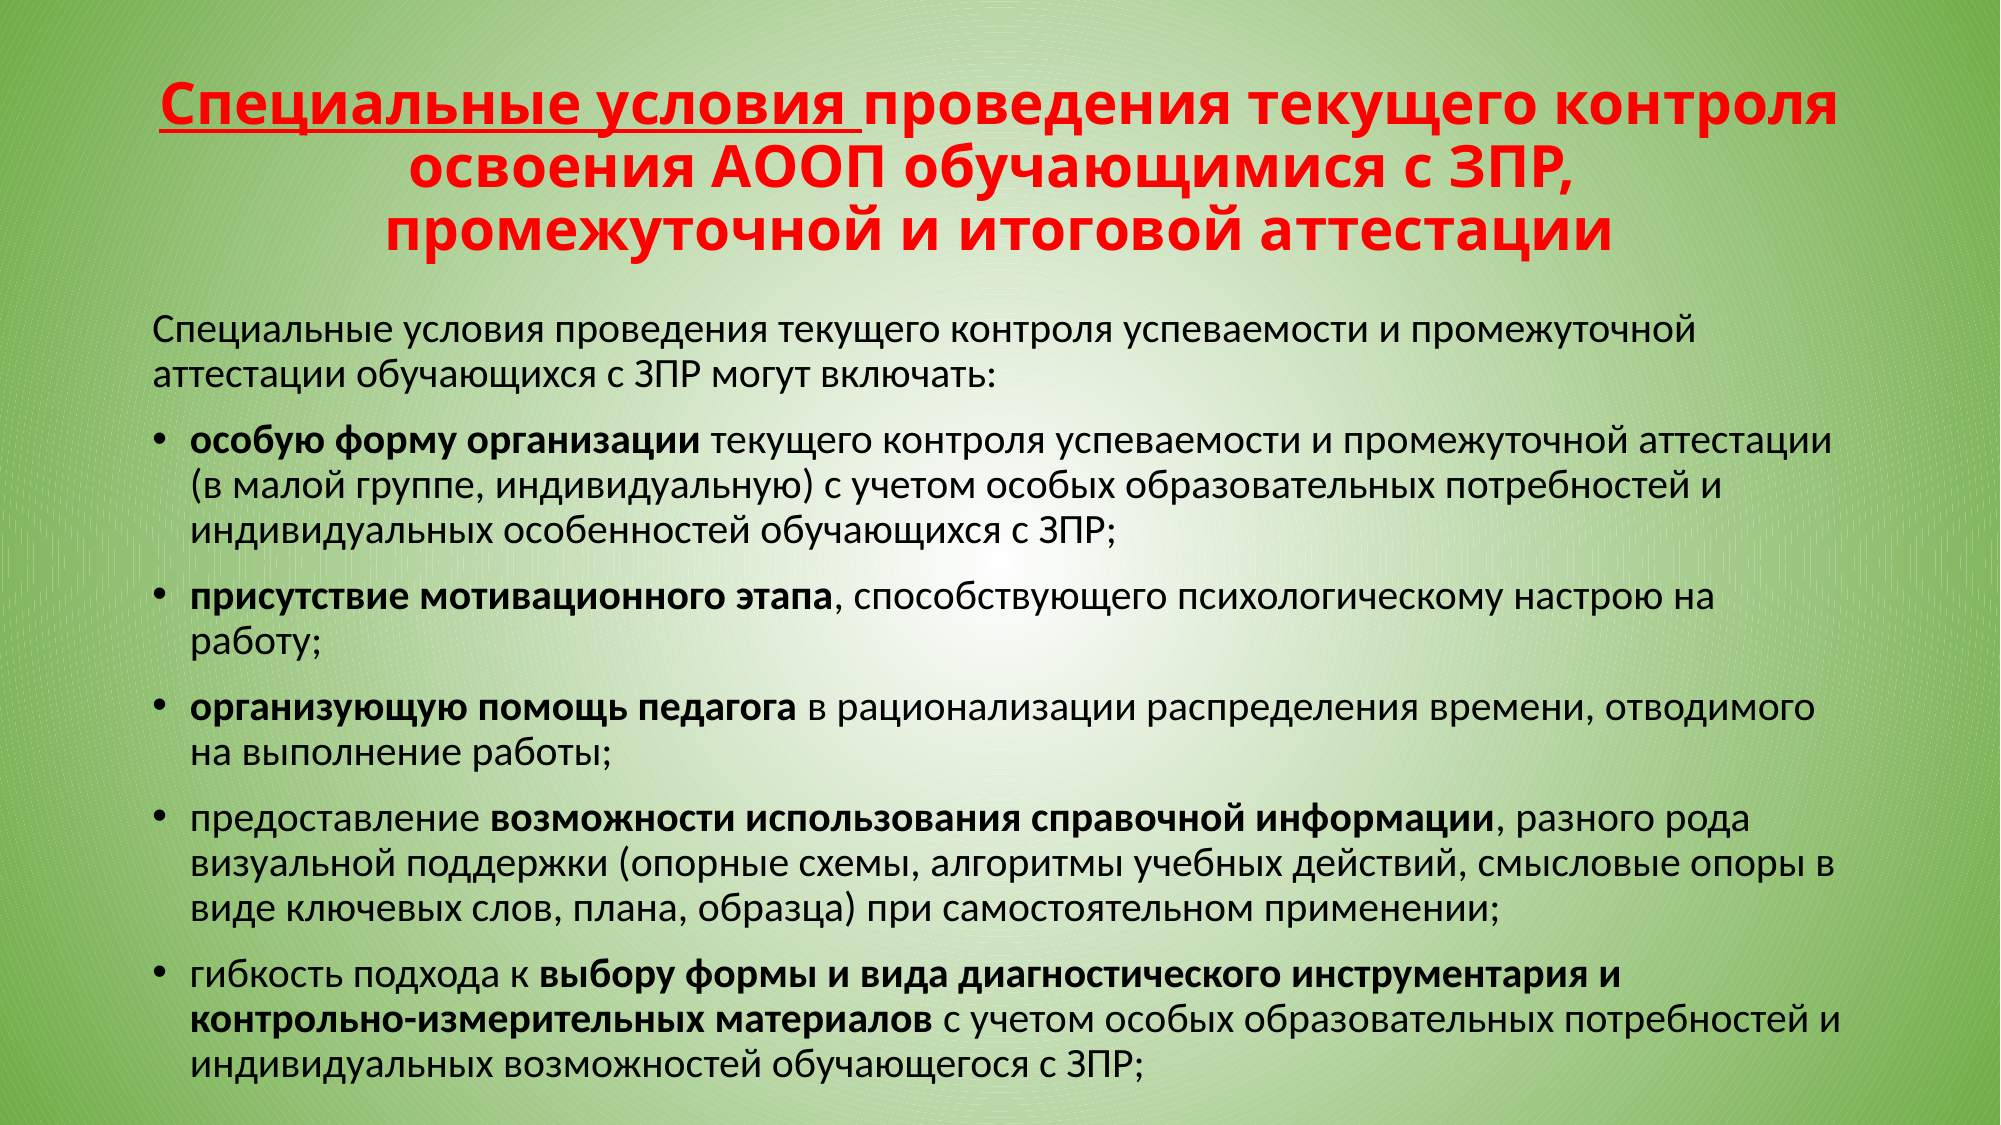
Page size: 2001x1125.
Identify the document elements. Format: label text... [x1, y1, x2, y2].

list Специальные условия проведения текущего контроля успеваемости и промежуточной аттестации обучающихся с ЗПР могут включать: особую форму организации текущего контроля успеваемости и промежуточной аттестации (в малой группе, индивидуальную) с учетом особых образовательных потребностей и индивидуальных особенностей обучающихся с ЗПР; присутствие мотивационного этапа, способствующего психологическому настрою на работу; организующую помощь педагога в рационализации распределения времени, отводимого на выполнение работы; предоставление возможности использования справочной информации, разного рода визуальной поддержки (опорные схемы, алгоритмы учебных действий, смысловые опоры в виде ключевых слов, плана, образца) при самостоятельном применении; гибкость подхода к выбору формы и вида диагностического инструментария и контрольно-измерительных материалов с учетом особых образовательных потребностей и индивидуальных возможностей обучающегося с ЗПР; [137, 299, 1863, 1125]
title Специальные условия проведения текущего контроля освоения АООП обучающимися с ЗПР, промежуточной и итоговой аттестации [137, 59, 1863, 278]
